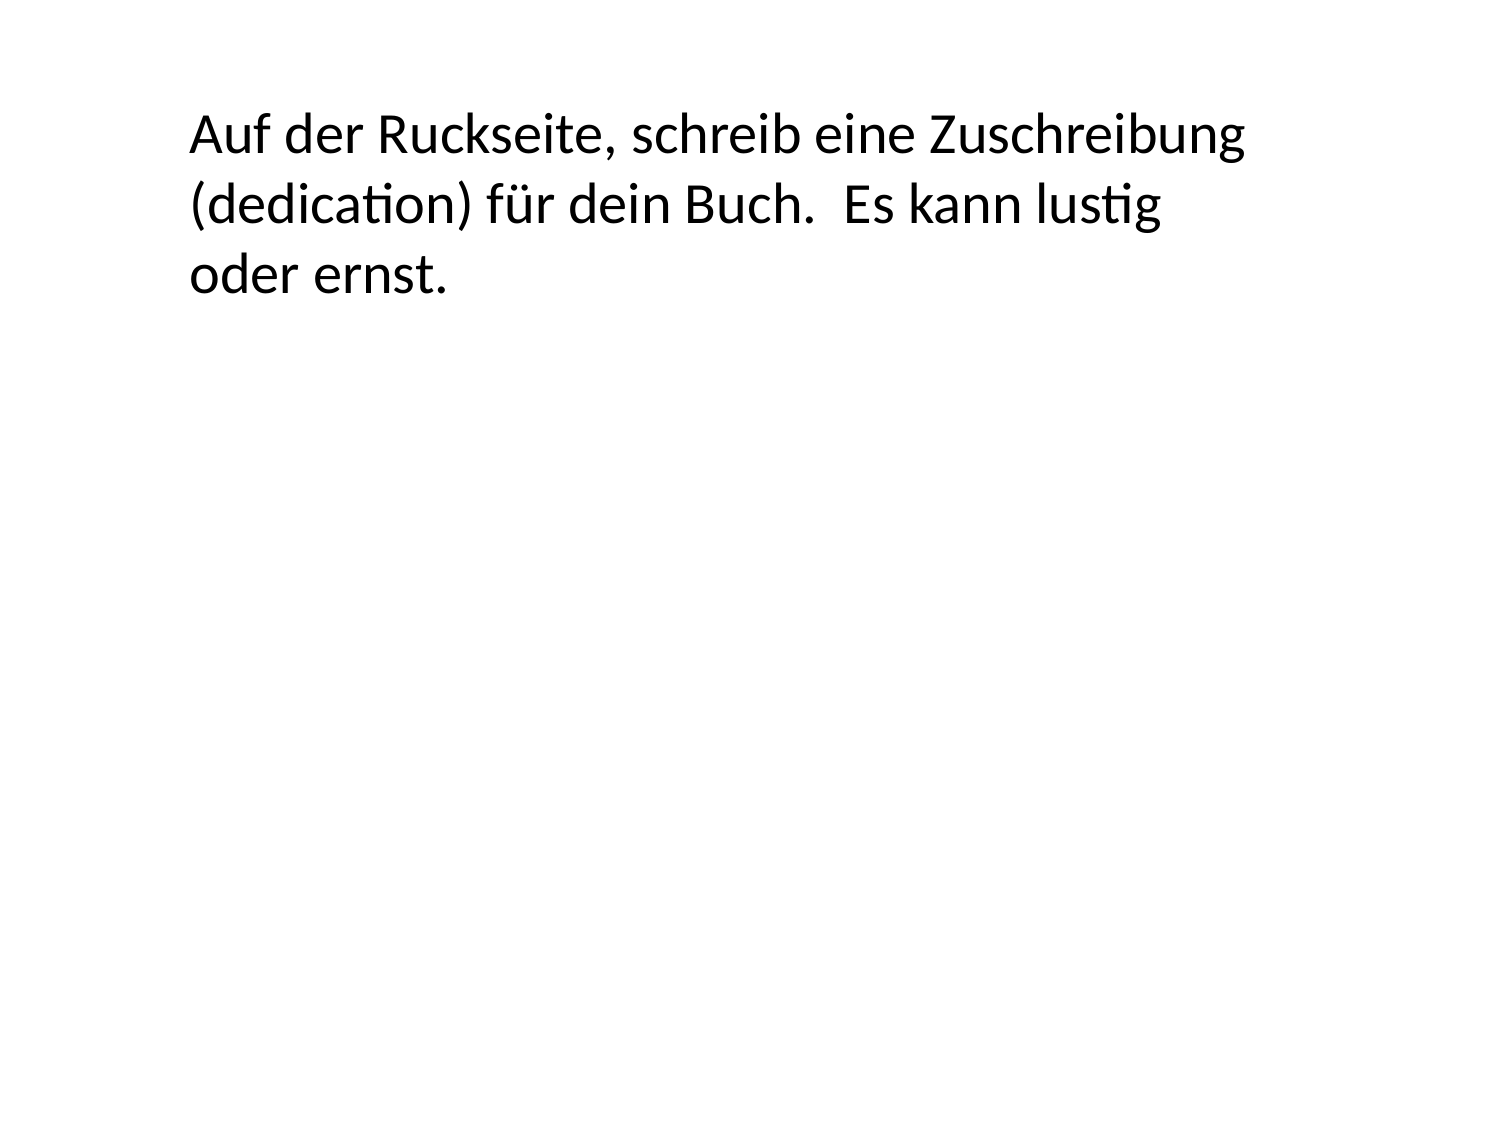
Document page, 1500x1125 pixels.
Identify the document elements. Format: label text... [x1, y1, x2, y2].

text_box Auf der Ruckseite, schreib eine Zuschreibung (dedication) für dein Buch. Es kann lustig oder ernst. [174, 87, 1275, 313]
